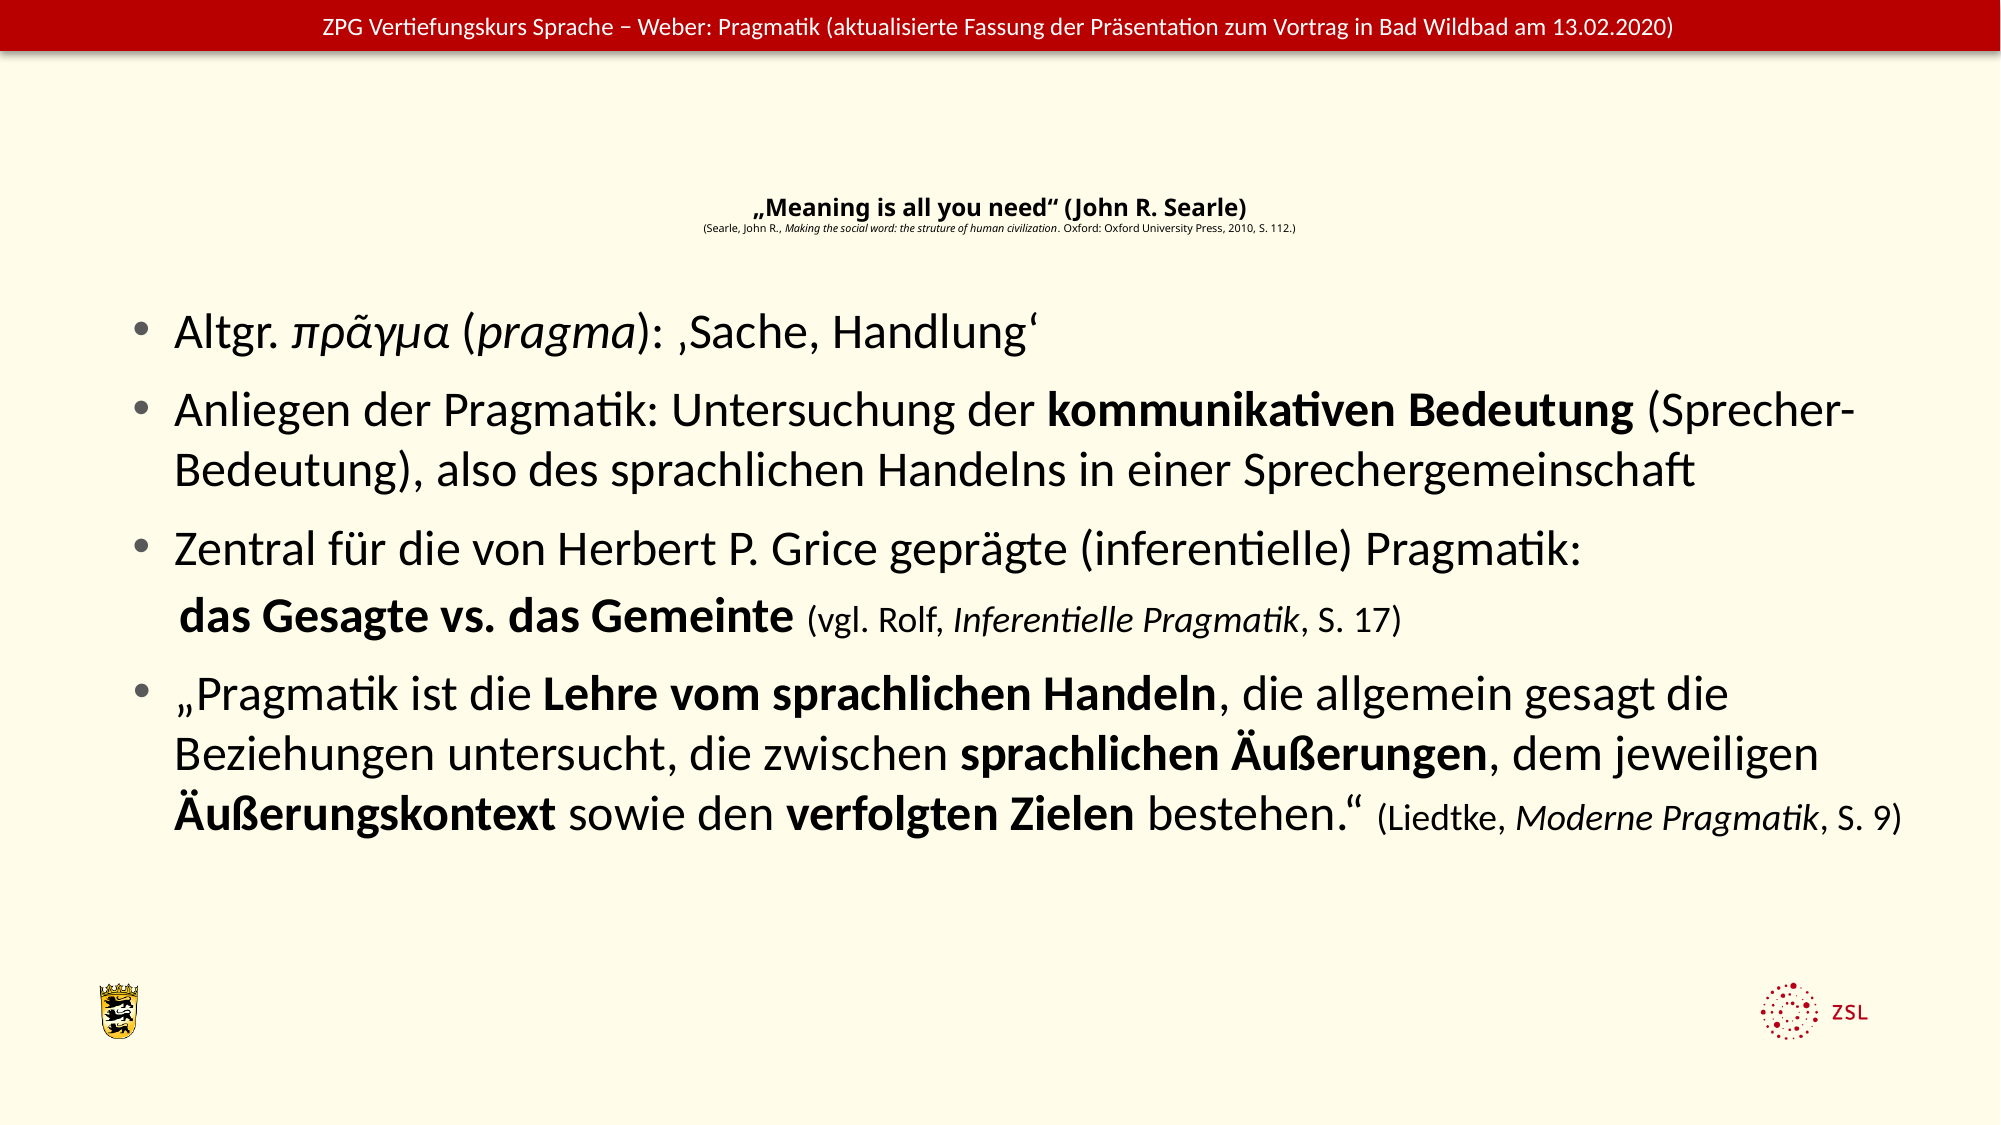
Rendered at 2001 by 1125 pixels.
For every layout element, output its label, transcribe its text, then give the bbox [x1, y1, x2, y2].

list Altgr. πρᾶγμα (pragma): ‚Sache, Handlung‘ Anliegen der Pragmatik: Untersuchung der kommunikativen Bedeutung (Sprecher-Bedeutung), also des sprachlichen Handelns in einer Sprechergemeinschaft Zentral für die von Herbert P. Grice geprägte (inferentielle) Pragmatik: das Gesagte vs. das Gemeinte (vgl. Rolf, Inferentielle Pragmatik, S. 17) „Pragmatik ist die Lehre vom sprachlichen Handeln, die allgemein gesagt die Beziehungen untersucht, die zwischen sprachlichen Äußerungen, dem jeweiligen Äußerungskontext sowie den verfolgten Zielen bestehen.“ (Liedtke, Moderne Pragmatik, S. 9) [99, 290, 1931, 976]
picture [1746, 976, 1882, 1054]
title „Meaning is all you need“ (John R. Searle) (Searle, John R., Making the social word: the struture of human civilization. Oxford: Oxford University Press, 2010, S. 112.) [99, 184, 1900, 256]
picture [98, 981, 140, 1041]
